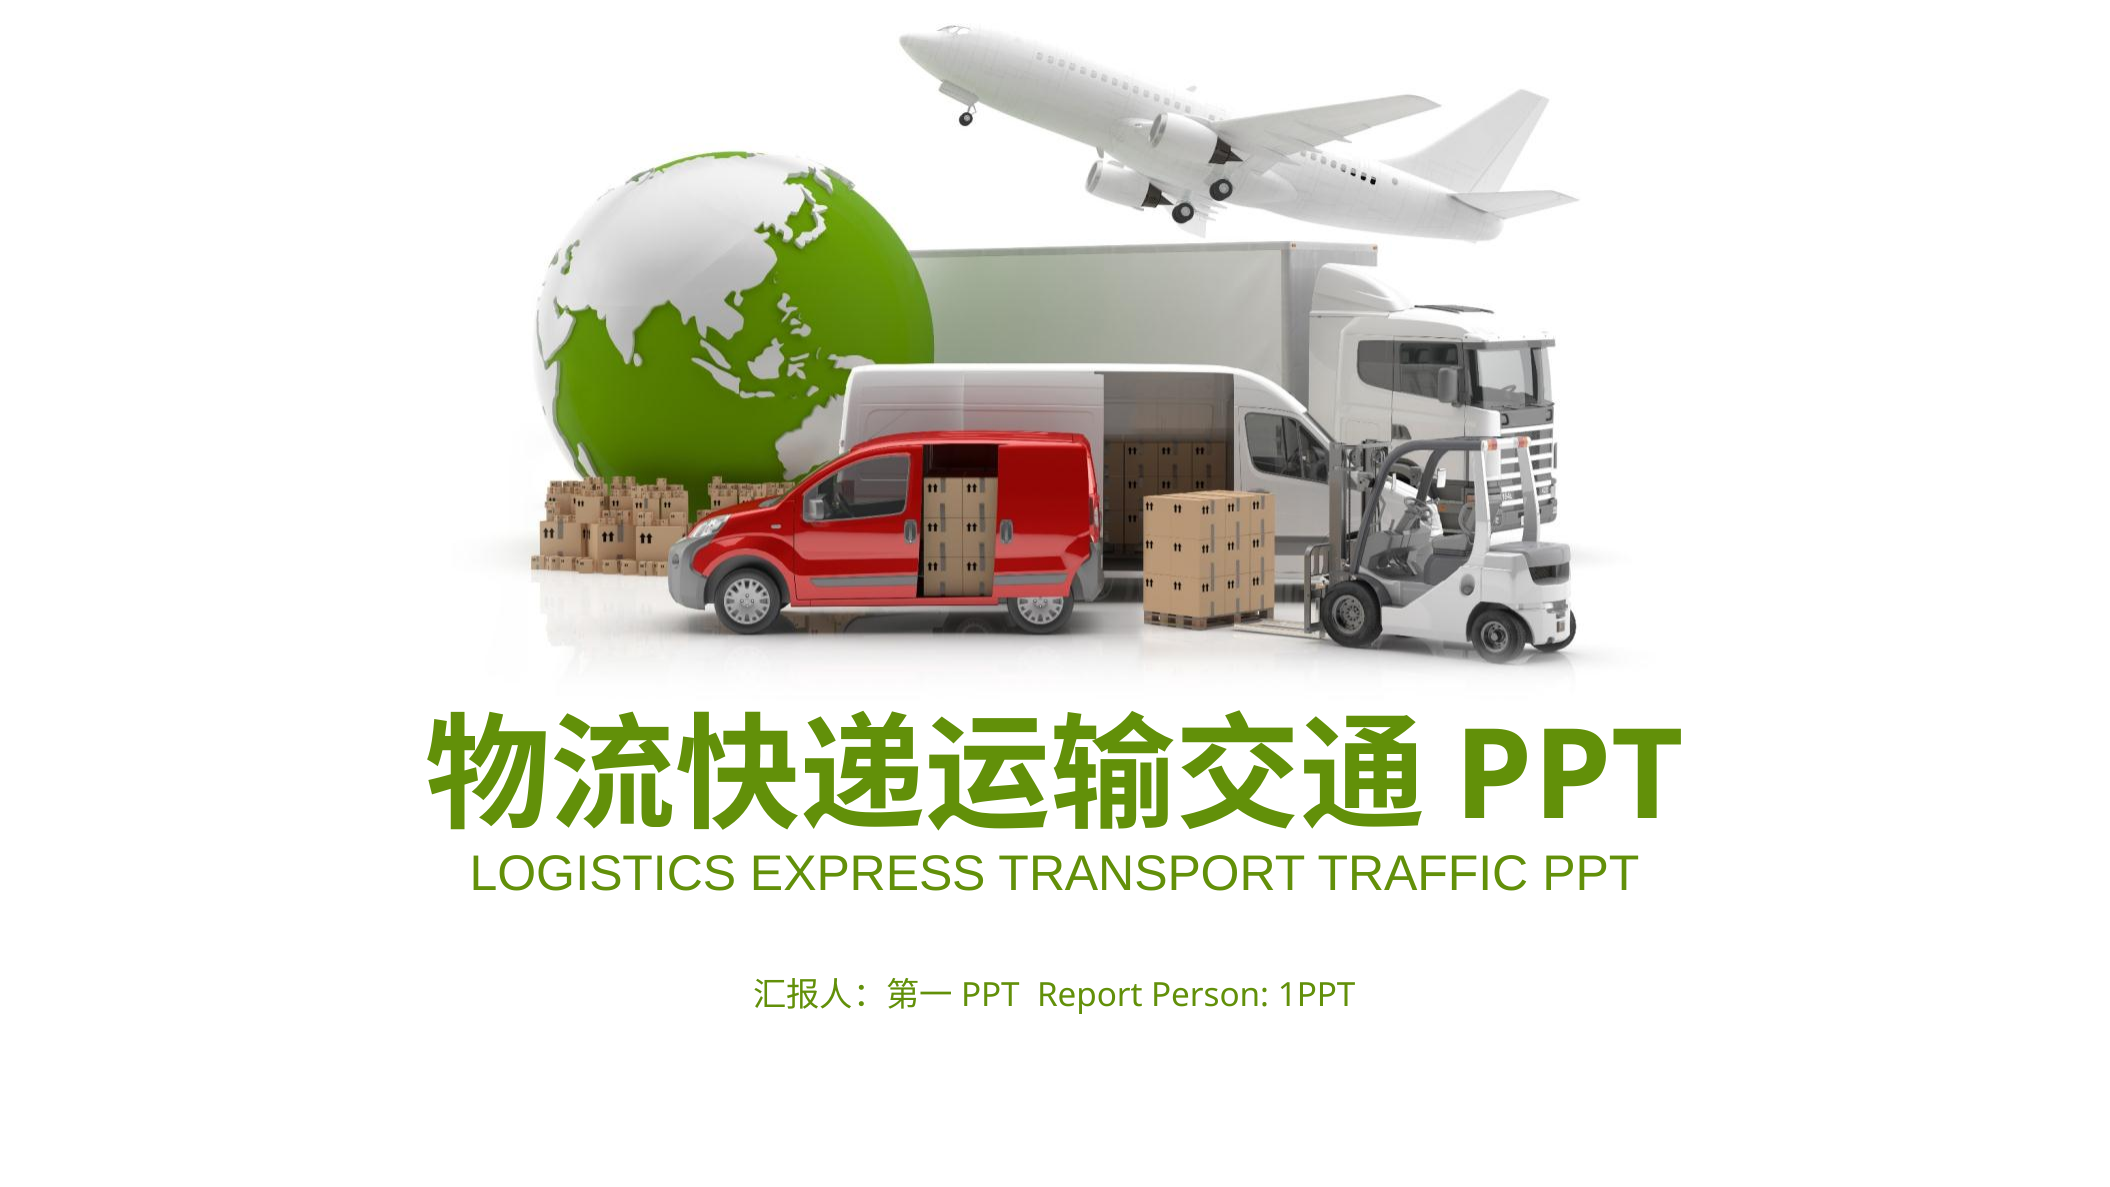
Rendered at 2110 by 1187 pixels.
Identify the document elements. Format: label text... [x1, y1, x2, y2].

text_box [0, 0, 2110, 1187]
text_box LOGISTICS EXPRESS TRANSPORT TRAFFIC PPT [438, 840, 1671, 901]
text_box 物流快递运输交通PPT [411, 693, 1698, 844]
text_box 汇报人：第一PPT Report Person: 1PPT [691, 972, 1418, 1013]
